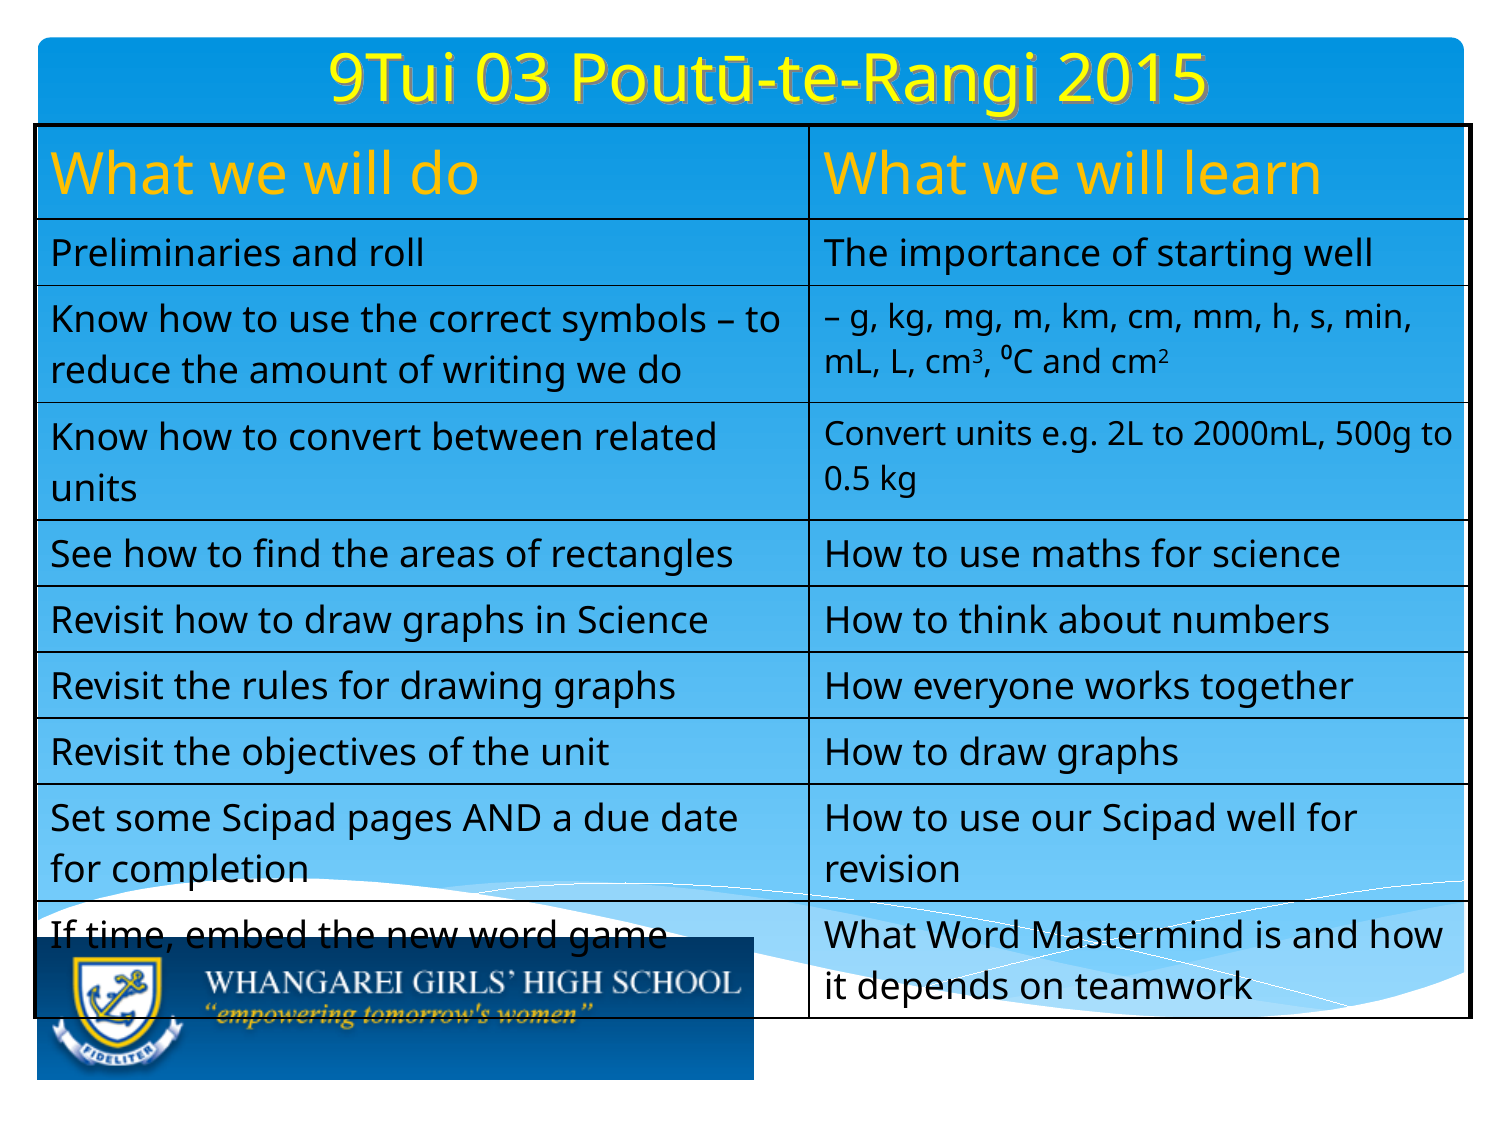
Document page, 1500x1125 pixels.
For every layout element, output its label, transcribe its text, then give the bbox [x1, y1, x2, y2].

picture [37, 937, 754, 1080]
table_cell How everyone works together [810, 653, 1468, 717]
table_cell Revisit the rules for drawing graphs [37, 653, 808, 717]
table_cell The importance of starting well [810, 220, 1468, 285]
table_cell Set some Scipad pages AND a due date for completion [37, 785, 808, 900]
table_cell Convert units e.g. 2L to 2000mL, 500g to 0.5 kg [810, 403, 1468, 519]
table_cell – g, kg, mg, m, km, cm, mm, h, s, min, mL, L, cm3, ⁰C and cm2 [810, 286, 1468, 402]
table_cell How to draw graphs [810, 719, 1468, 783]
table_cell If time, embed the new word game [37, 902, 808, 1017]
table_cell How to use maths for science [810, 521, 1468, 585]
text_box 9Tui 03 Poutū-te-Rangi 2015 [162, 24, 1375, 123]
table_cell Revisit how to draw graphs in Science [37, 587, 808, 651]
table_cell Revisit the objectives of the unit [37, 719, 808, 783]
table_cell See how to find the areas of rectangles [37, 521, 808, 585]
table_cell Know how to use the correct symbols – to reduce the amount of writing we do [37, 286, 808, 402]
table_cell Know how to convert between related units [37, 403, 808, 519]
table_header What we will learn [810, 127, 1468, 218]
table_cell Preliminaries and roll [37, 220, 808, 285]
table_cell How to use our Scipad well for revision [810, 785, 1468, 900]
table_cell What Word Mastermind is and how it depends on teamwork [810, 902, 1468, 1017]
table_header What we will do [37, 127, 808, 218]
table_cell How to think about numbers [810, 587, 1468, 651]
